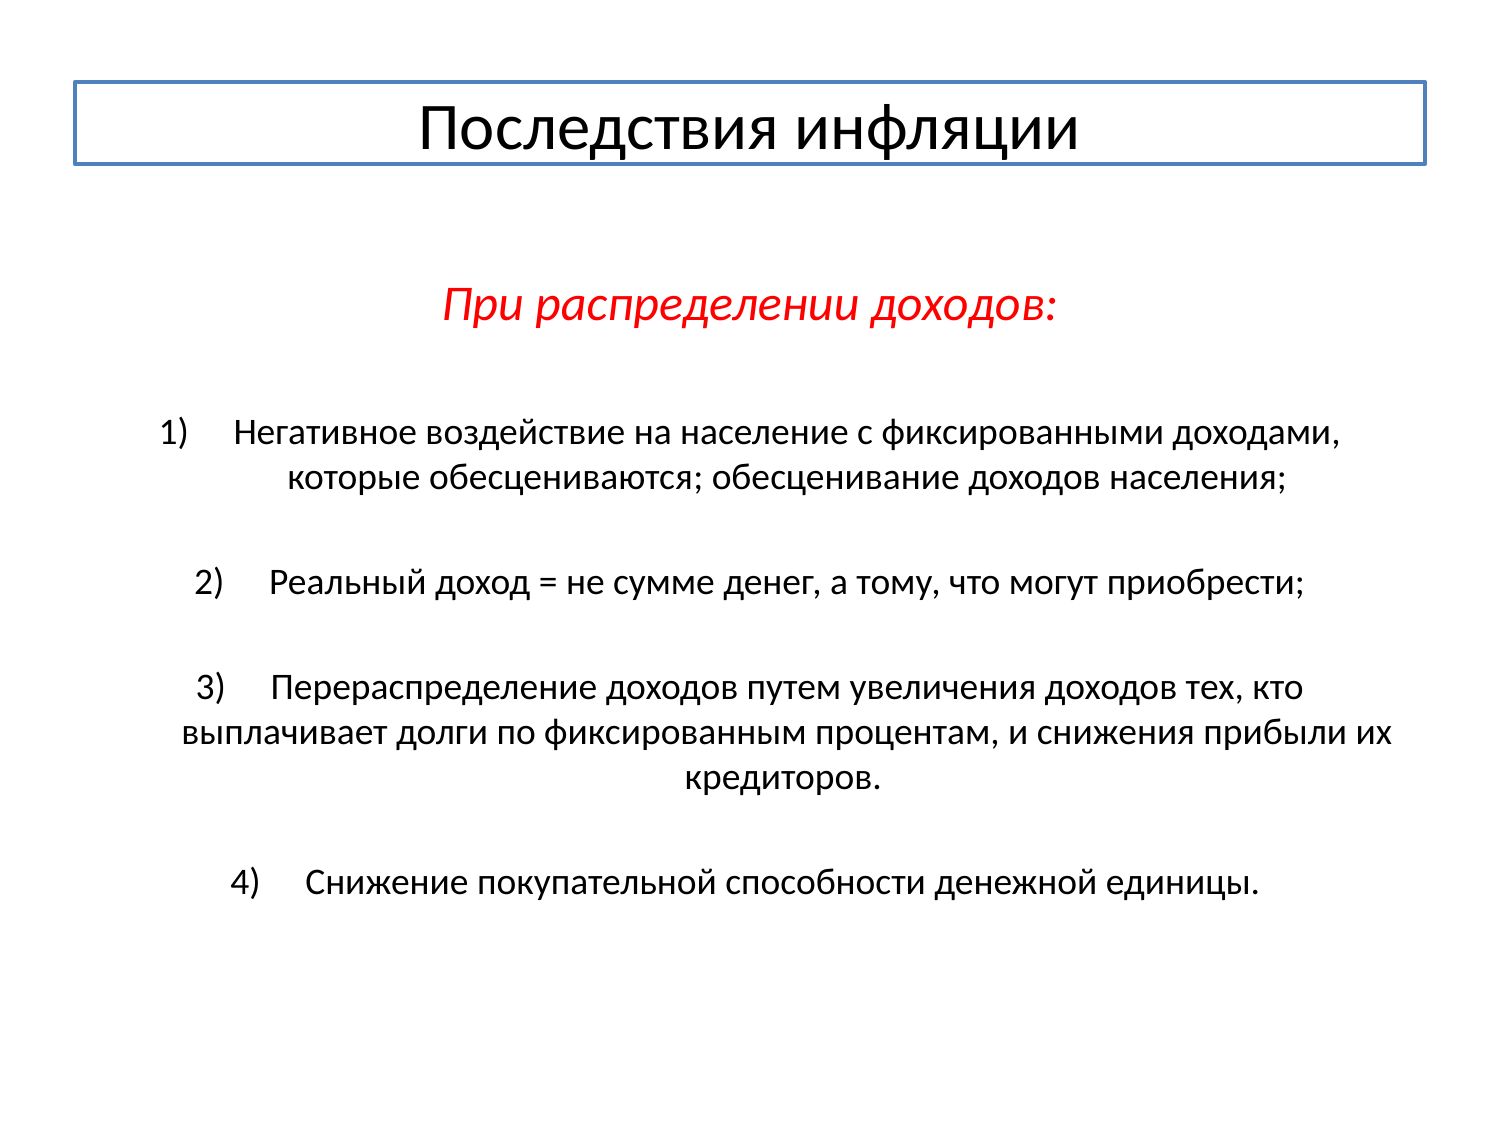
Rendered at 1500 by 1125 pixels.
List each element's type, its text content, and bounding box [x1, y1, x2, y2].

title Последствия инфляции [73, 80, 1427, 166]
list При распределении доходов: Негативное воздействие на население с фиксированными доходами, которые обесцениваются; обесценивание доходов населения; Реальный доход = не сумме денег, а тому, что могут приобрести; Перераспределение доходов путем увеличения доходов тех, кто выплачивает долги по фиксированным процентам, и снижения прибыли их кредиторов. Снижение покупательной способности денежной единицы. [75, 262, 1425, 1005]
